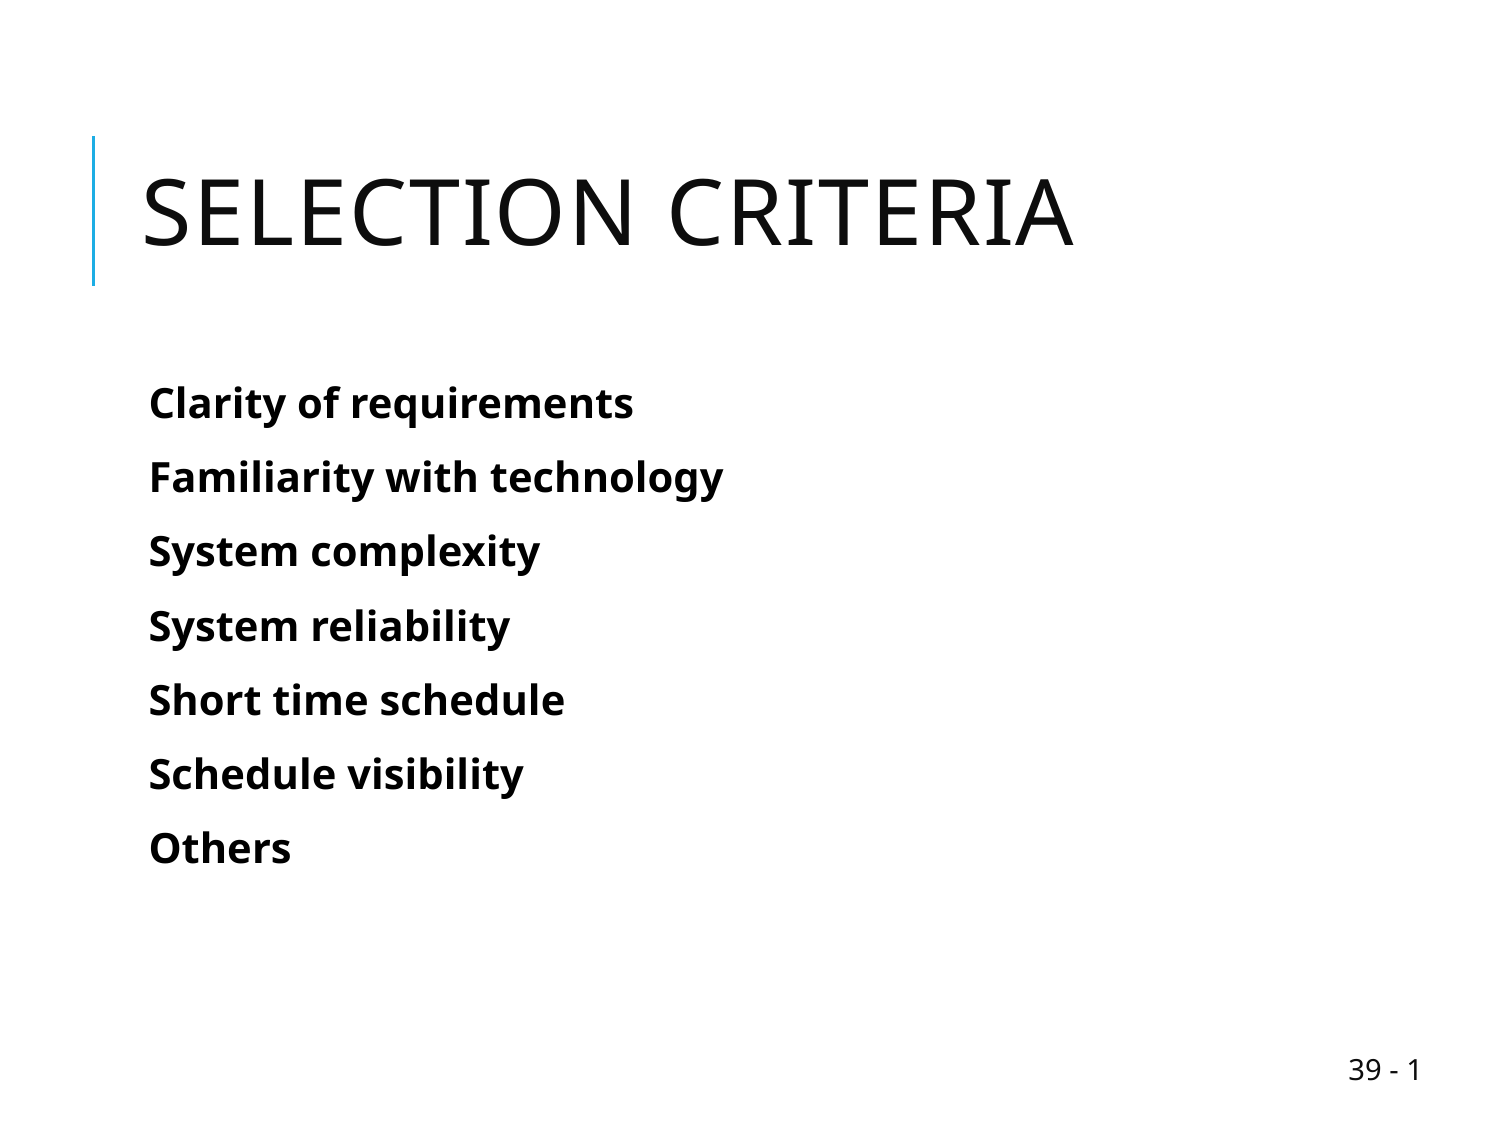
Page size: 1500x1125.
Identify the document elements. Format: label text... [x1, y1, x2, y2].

slide_number 1 - 39 [1333, 1061, 1454, 1107]
list Clarity of requirements Familiarity with technology System complexity System reliability Short time schedule Schedule visibility Others [126, 375, 1322, 1035]
title Selection criteria [126, 96, 1322, 342]
